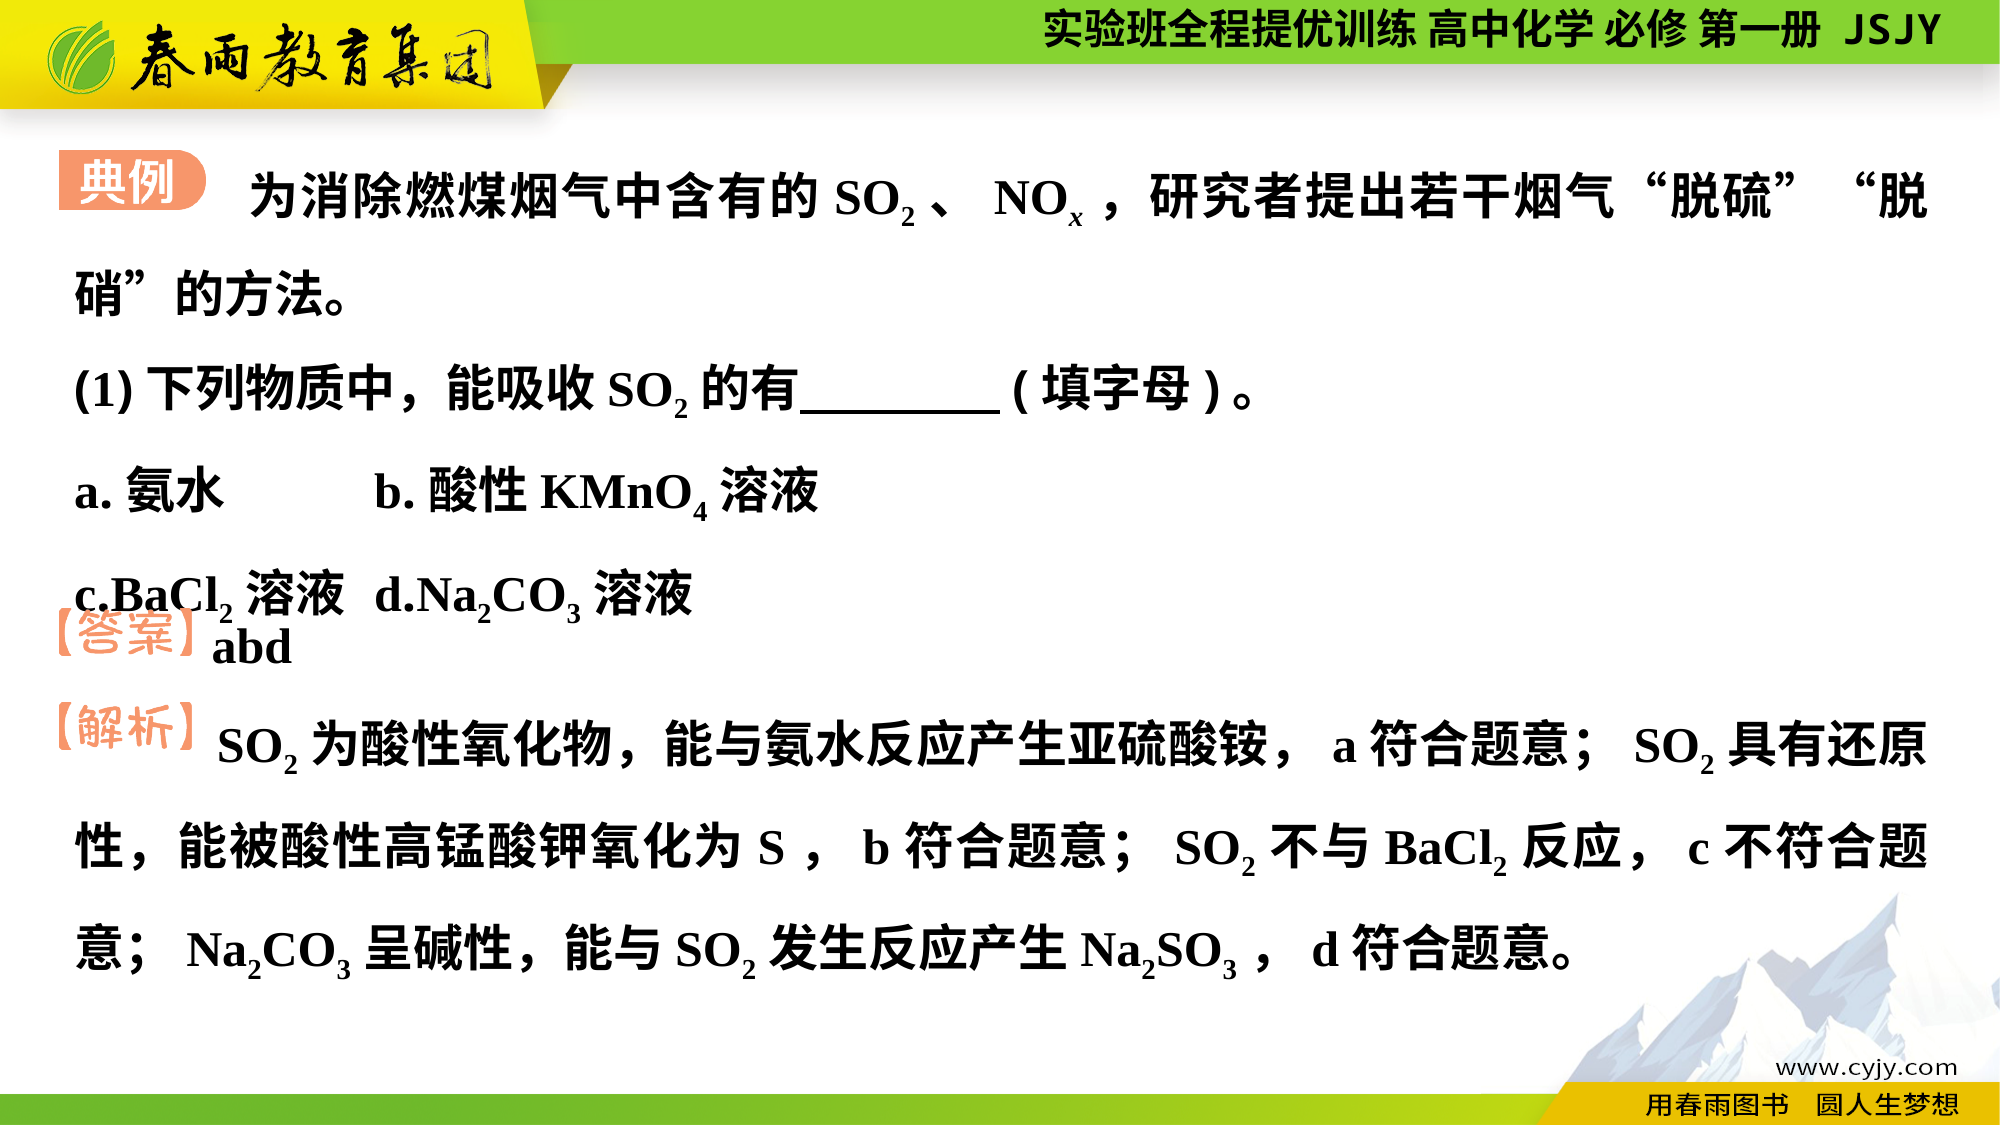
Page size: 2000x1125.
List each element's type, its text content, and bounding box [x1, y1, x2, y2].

list 为消除燃煤烟气中含有的SO2、NOx，研究者提出若干烟气“脱硫”“脱硝”的方法。 (1)下列物质中，能吸收SO2的有 (填字母)。 a.氨水 b.酸性KMnO4溶液 c.BaCl2溶液 d.Na2CO3溶液 [59, 122, 1944, 576]
picture [0, 0, 2000, 1125]
text_box abd [59, 576, 1944, 682]
